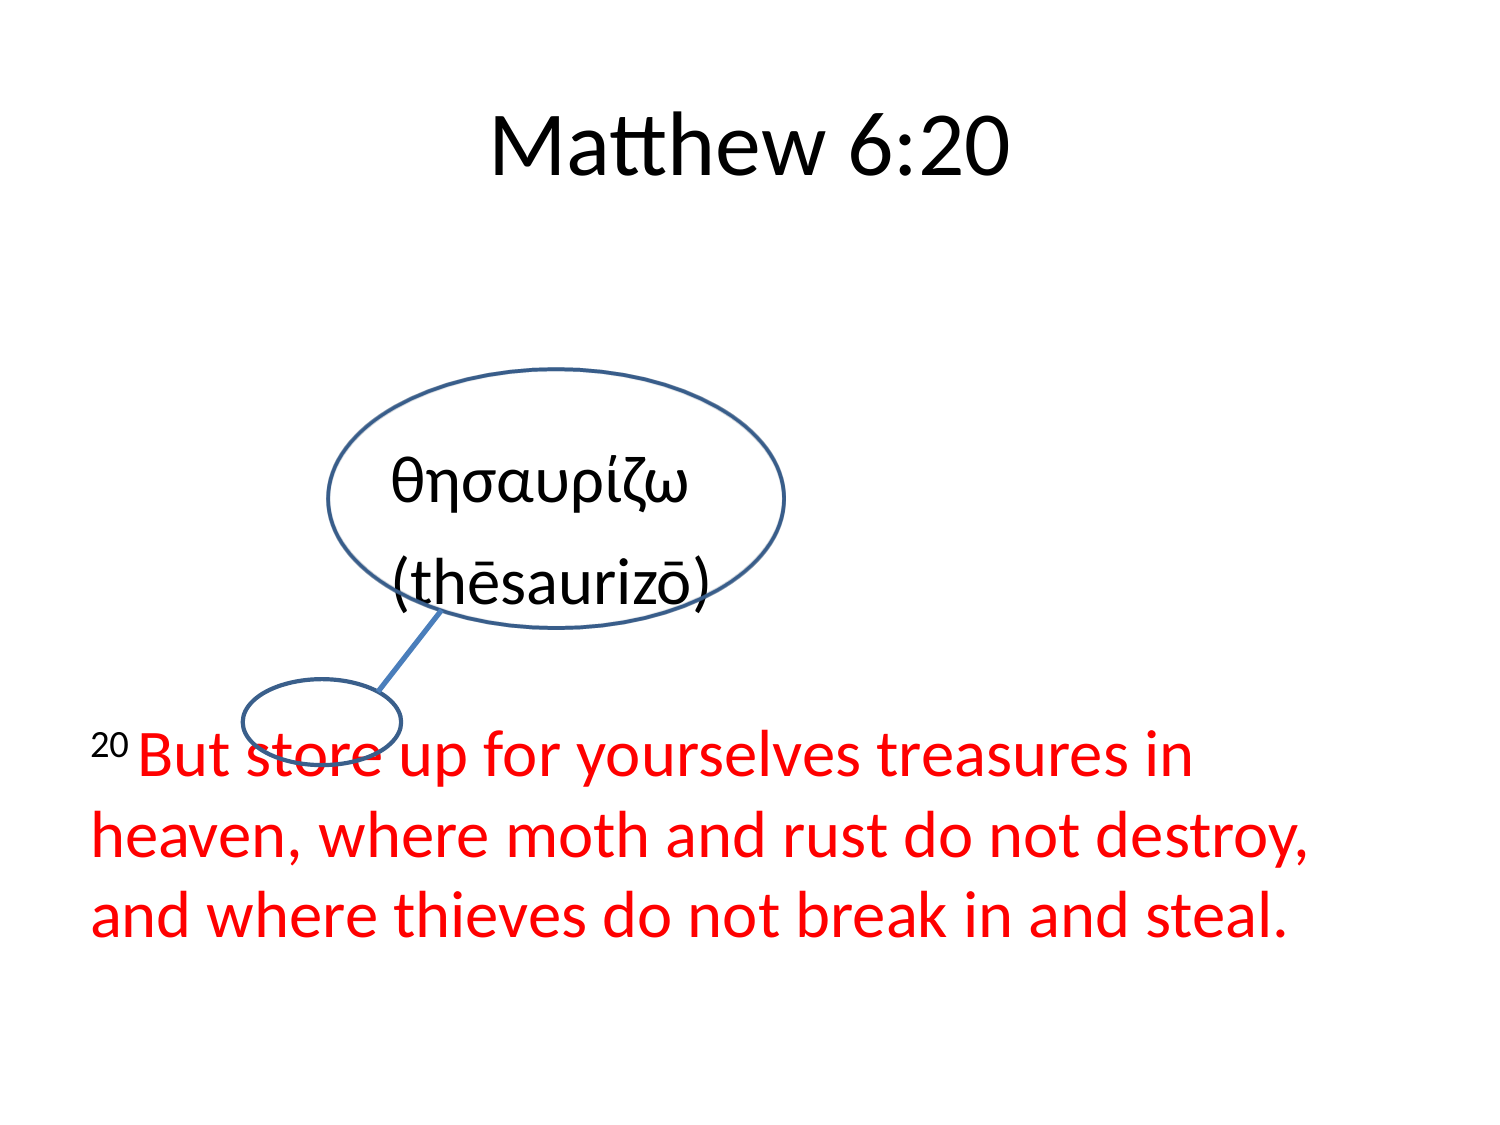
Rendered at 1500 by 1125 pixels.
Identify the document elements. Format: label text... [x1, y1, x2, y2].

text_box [377, 609, 442, 692]
title Matthew 6:20 [75, 45, 1425, 233]
text_box [240, 677, 404, 768]
list θησαυρίζω (thēsaurizō) 20 But store up for yourselves treasures in heaven, where moth and rust do not destroy, and where thieves do not break in and steal. [75, 262, 1425, 1005]
picture [326, 367, 786, 630]
